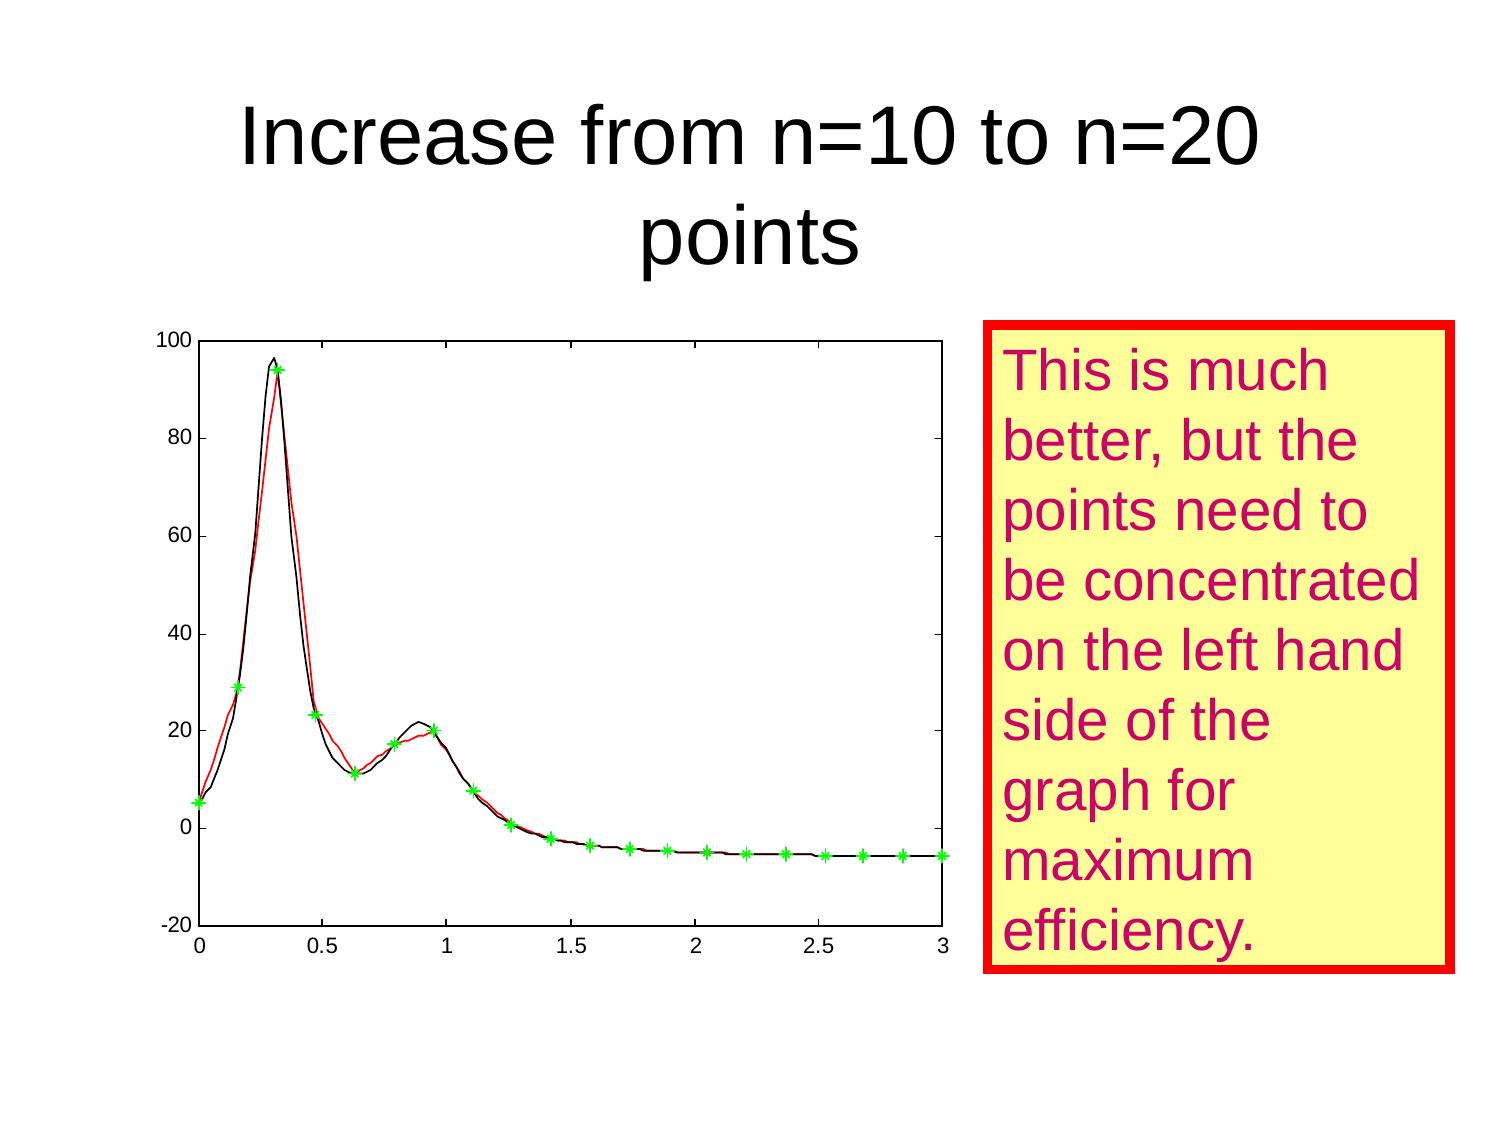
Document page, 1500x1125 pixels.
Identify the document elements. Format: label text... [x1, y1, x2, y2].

title Increase from n=10 to n=20 points [112, 87, 1388, 276]
picture [74, 287, 1037, 1010]
text_box This is much better, but the points need to be concentrated on the left hand side of the graph for maximum efficiency. [1042, 324, 1450, 970]
